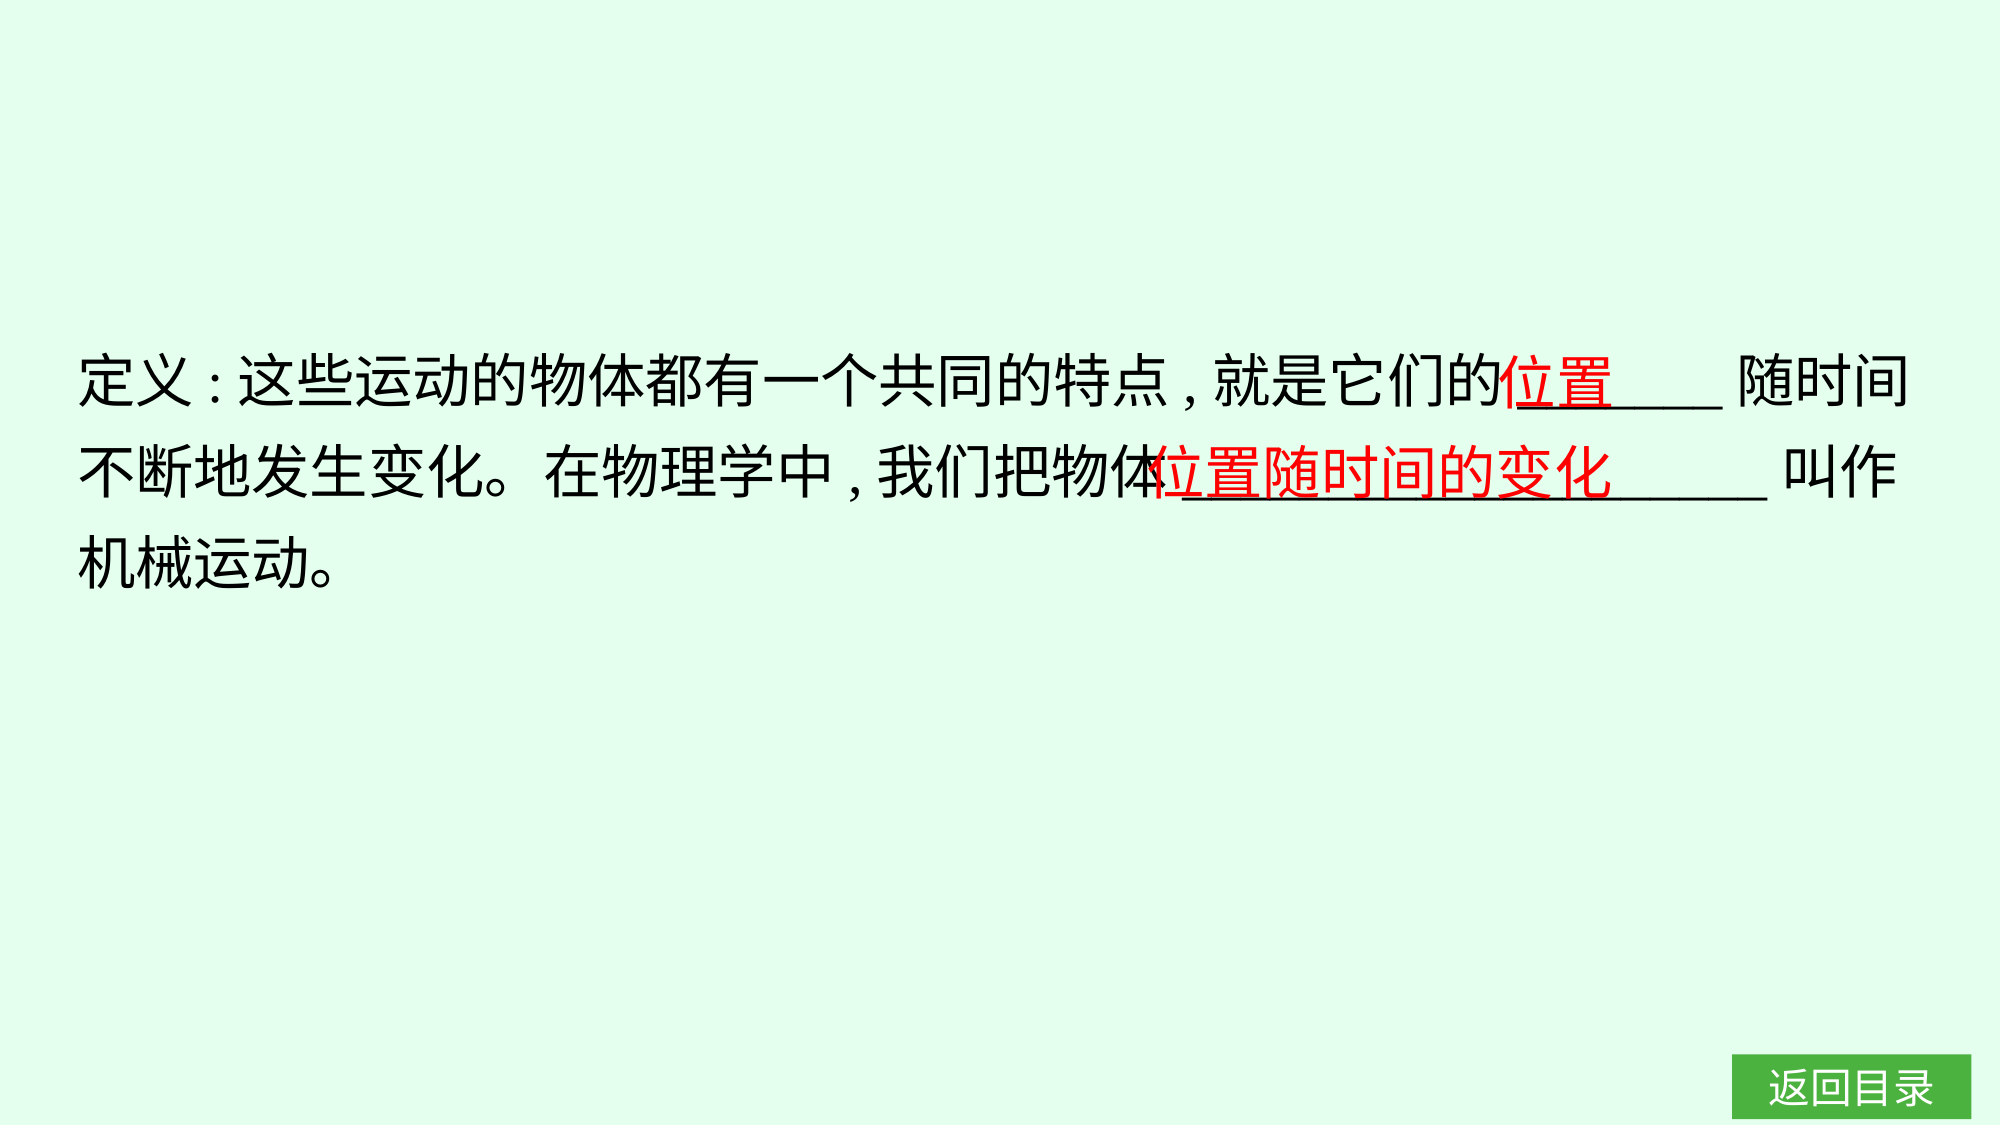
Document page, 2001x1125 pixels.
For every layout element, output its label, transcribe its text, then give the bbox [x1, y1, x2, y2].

text_box 位置 [1483, 317, 1643, 424]
text_box 位置随时间的变化 [1131, 408, 1641, 514]
text_box 定义:这些运动的物体都有一个共同的特点,就是它们的_______随时间不断地发生变化。在物理学中,我们把物体____________________叫作机械运动。 [62, 316, 1938, 604]
